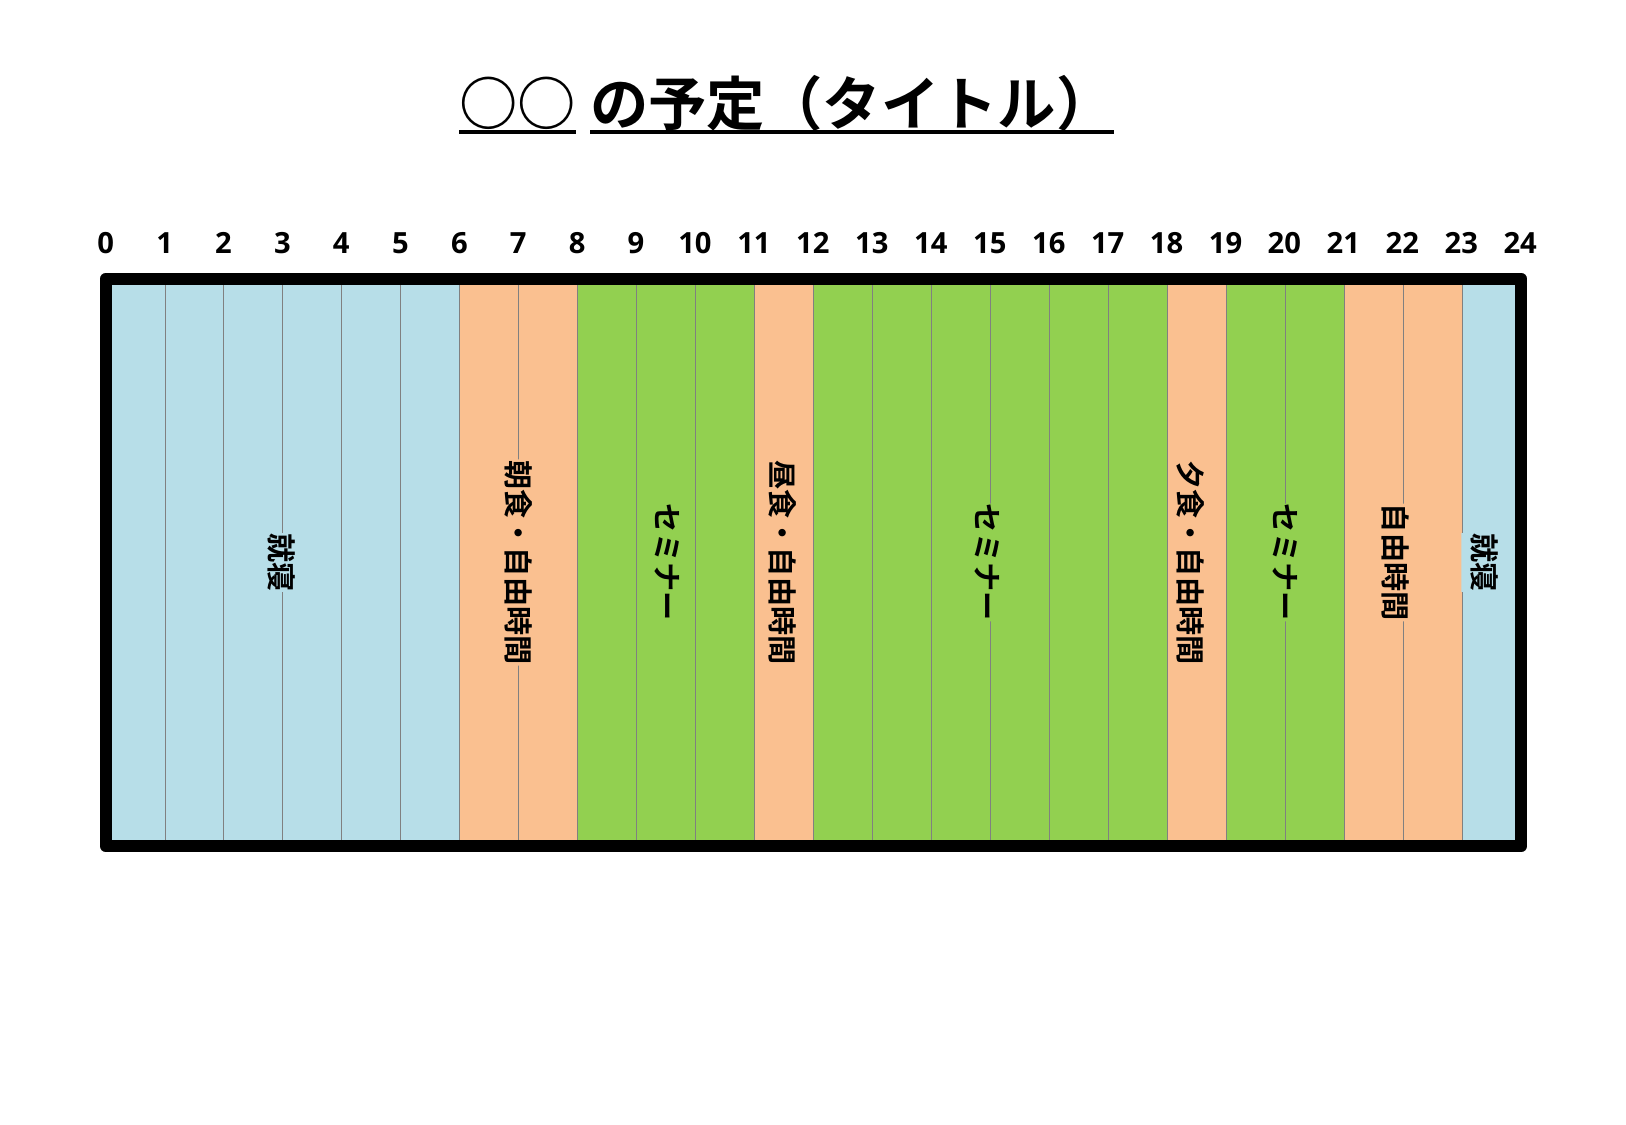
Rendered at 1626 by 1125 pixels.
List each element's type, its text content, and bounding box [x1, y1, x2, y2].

text_box 20 [1252, 217, 1311, 268]
text_box ○○の予定（タイトル） [444, 59, 1129, 145]
text_box 2 [200, 217, 247, 268]
text_box 3 [259, 217, 306, 268]
text_box 18 [1135, 217, 1193, 268]
text_box 8 [553, 217, 601, 268]
text_box 14 [899, 217, 958, 268]
text_box 16 [1017, 217, 1076, 268]
text_box 昼食・自由時間 [765, 459, 801, 666]
text_box 17 [1076, 217, 1135, 268]
text_box 22 [1370, 217, 1429, 268]
text_box 24 [1488, 217, 1552, 268]
text_box セミナー [970, 503, 1007, 622]
text_box 5 [377, 217, 424, 268]
text_box 19 [1193, 217, 1252, 268]
text_box 就寝 [258, 533, 306, 592]
text_box 自由時間 [1378, 503, 1414, 622]
text_box 11 [722, 217, 781, 268]
text_box 1 [141, 217, 188, 268]
text_box 4 [318, 217, 365, 268]
text_box 9 [612, 217, 660, 268]
text_box 6 [436, 217, 483, 268]
text_box [104, 277, 1523, 848]
text_box 10 [663, 217, 722, 268]
text_box 21 [1311, 217, 1370, 268]
text_box セミナー [1268, 503, 1304, 622]
text_box 7 [495, 217, 542, 268]
text_box 0 [82, 217, 129, 268]
text_box 23 [1429, 217, 1488, 268]
text_box 12 [781, 217, 840, 268]
text_box 朝食・自由時間 [501, 459, 537, 666]
text_box 13 [840, 217, 899, 268]
text_box 夕食・自由時間 [1172, 459, 1209, 666]
text_box セミナー [650, 503, 686, 622]
text_box 15 [958, 217, 1017, 268]
text_box 就寝 [1461, 533, 1509, 592]
